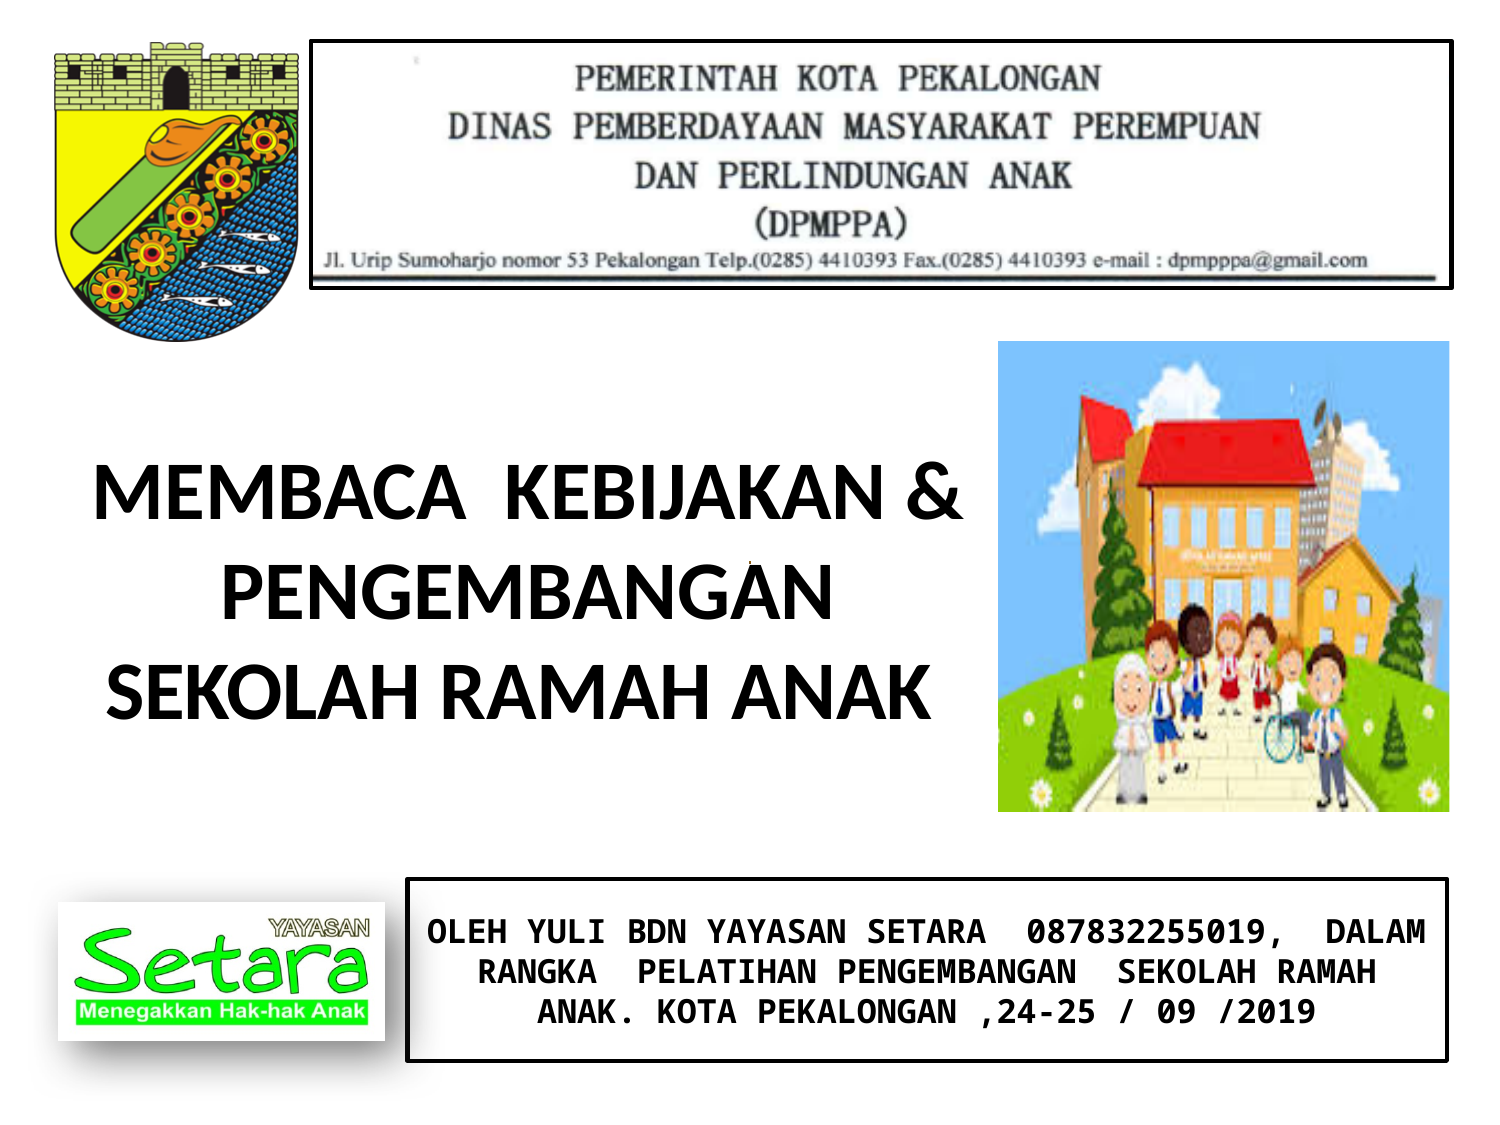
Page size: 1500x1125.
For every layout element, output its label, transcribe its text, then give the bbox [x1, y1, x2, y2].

subtitle OLEH YULI BDN YAYASAN SETARA 087832255019, DALAM RANGKA PELATIHAN PENGEMBANGAN SEKOLAH RAMAH ANAK. KOTA PEKALONGAN ,24-25 / 09 /2019 [405, 877, 1449, 1063]
picture [53, 42, 299, 342]
picture [312, 42, 1450, 287]
picture [58, 902, 386, 1042]
title MEMBACA KEBIJAKAN & PENGEMBANGAN SEKOLAH RAMAH ANAK [58, 326, 998, 846]
picture [997, 341, 1450, 812]
